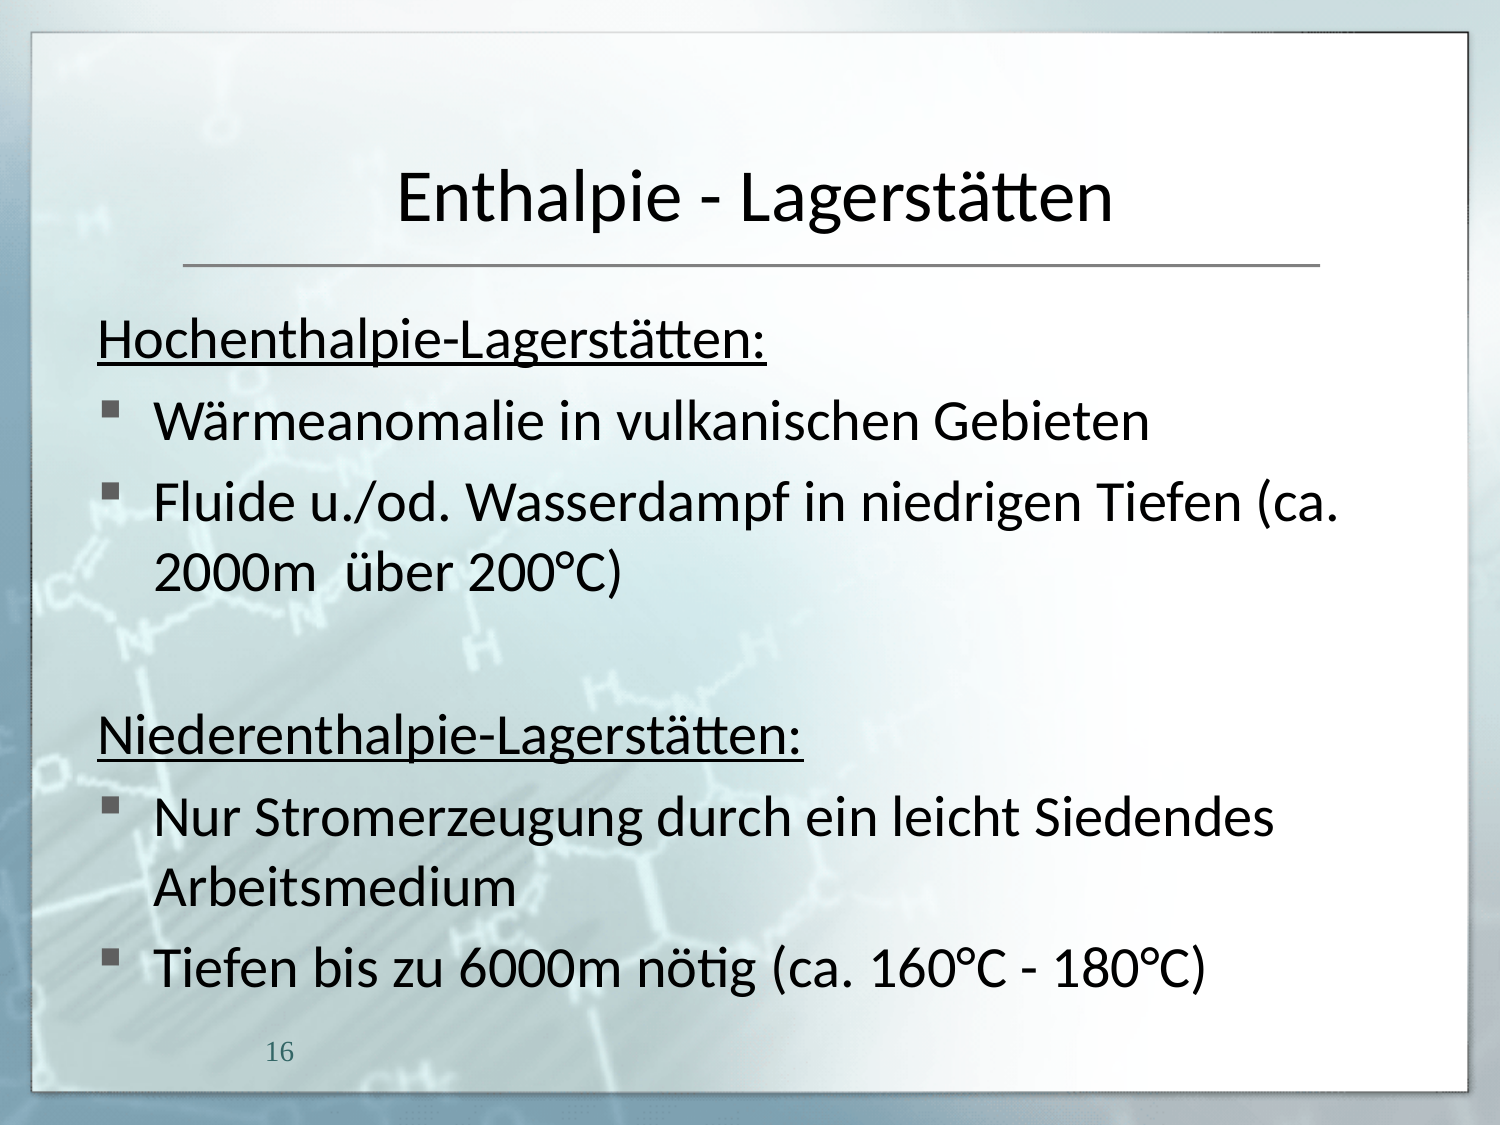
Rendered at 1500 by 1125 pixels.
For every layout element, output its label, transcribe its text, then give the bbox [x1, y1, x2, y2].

title Enthalpie - Lagerstätten [70, 105, 1442, 279]
slide_number 16 [249, 1024, 463, 1101]
picture [0, 0, 1500, 1125]
list Hochenthalpie-Lagerstätten: Wärmeanomalie in vulkanischen Gebieten Fluide u./od. Wasserdampf in niedrigen Tiefen (ca. 2000m über 200°C) Niederenthalpie-Lagerstätten: Nur Stromerzeugung durch ein leicht Siedendes Arbeitsmedium Tiefen bis zu 6000m nötig (ca. 160°C - 180°C) [81, 292, 1407, 1091]
